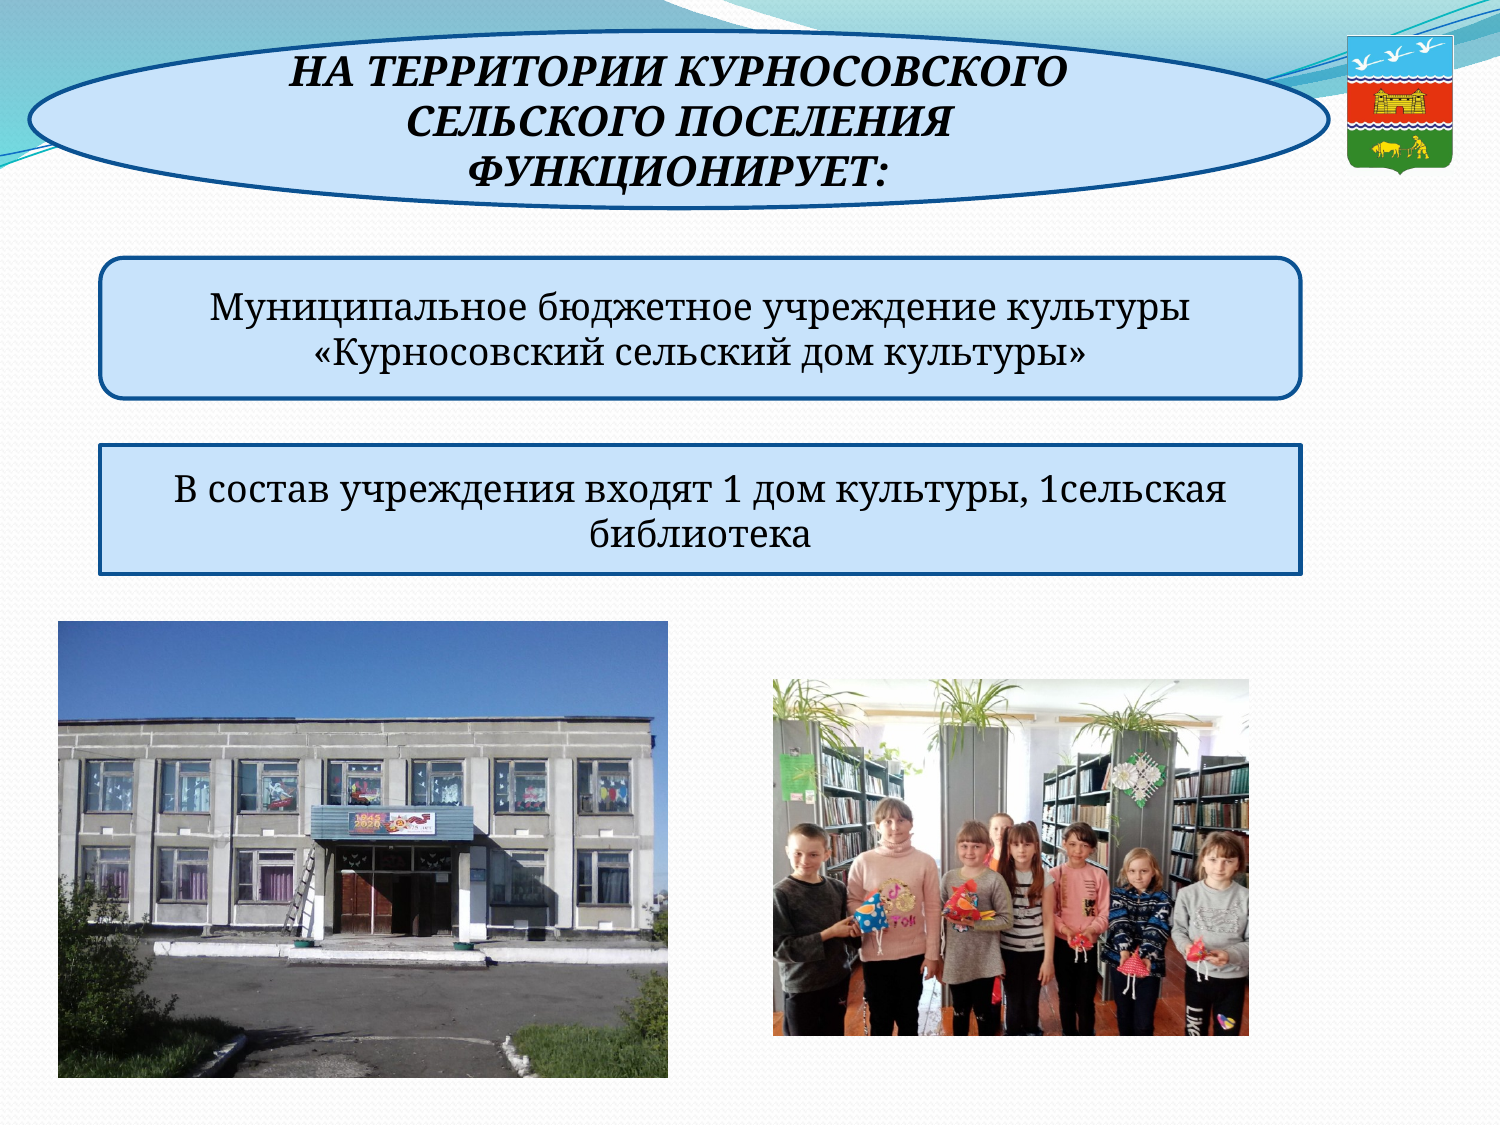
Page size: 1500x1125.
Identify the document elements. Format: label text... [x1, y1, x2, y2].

text_box В состав учреждения входят 1 дом культуры, 1сельская библиотека [98, 443, 1303, 576]
picture [773, 679, 1249, 1036]
text_box Муниципальное бюджетное учреждение культуры «Курносовский сельский дом культуры» [98, 255, 1303, 401]
picture [1347, 34, 1454, 176]
picture [58, 620, 669, 1079]
text_box НА ТЕРРИТОРИИ КУРНОСОВСКОГО СЕЛЬСКОГО ПОСЕЛЕНИЯ ФУНКЦИОНИРУЕТ: [27, 28, 1331, 211]
